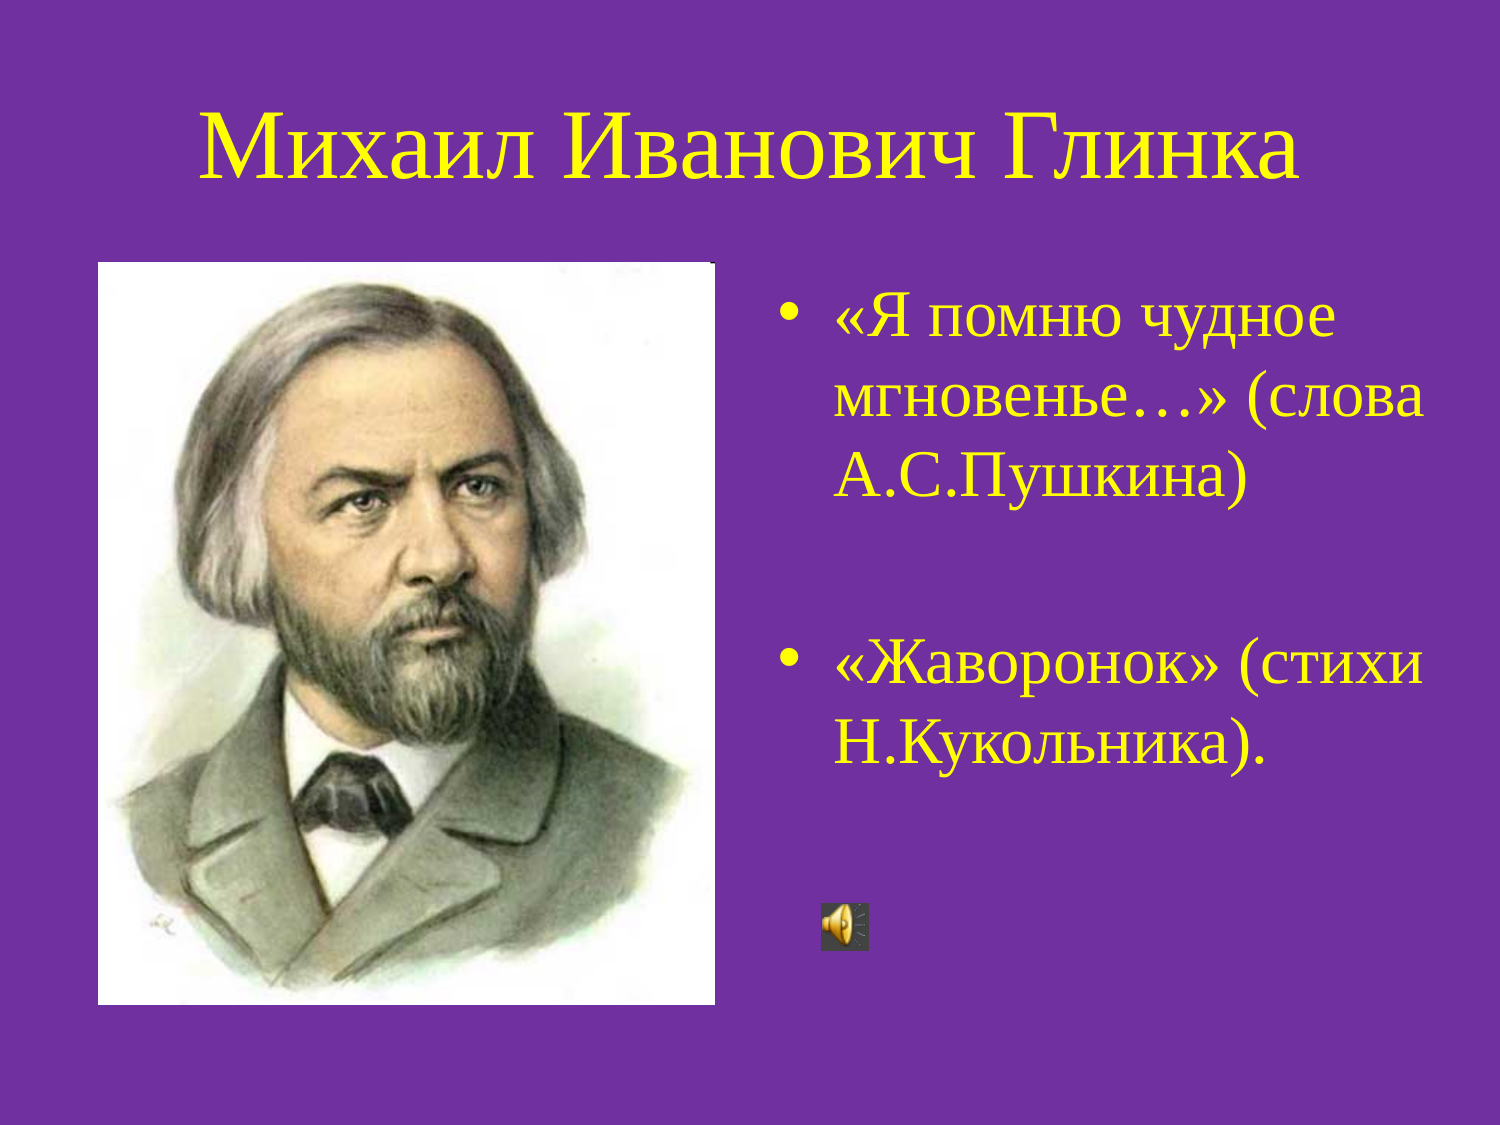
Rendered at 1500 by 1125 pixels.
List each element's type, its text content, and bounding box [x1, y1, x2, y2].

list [97, 262, 715, 1006]
picture [820, 902, 871, 953]
title Михаил Иванович Глинка [75, 45, 1425, 233]
list «Я помню чудное мгновенье…» (слова А.С.Пушкина) «Жаворонок» (стихи Н.Кукольника). [762, 262, 1465, 1005]
